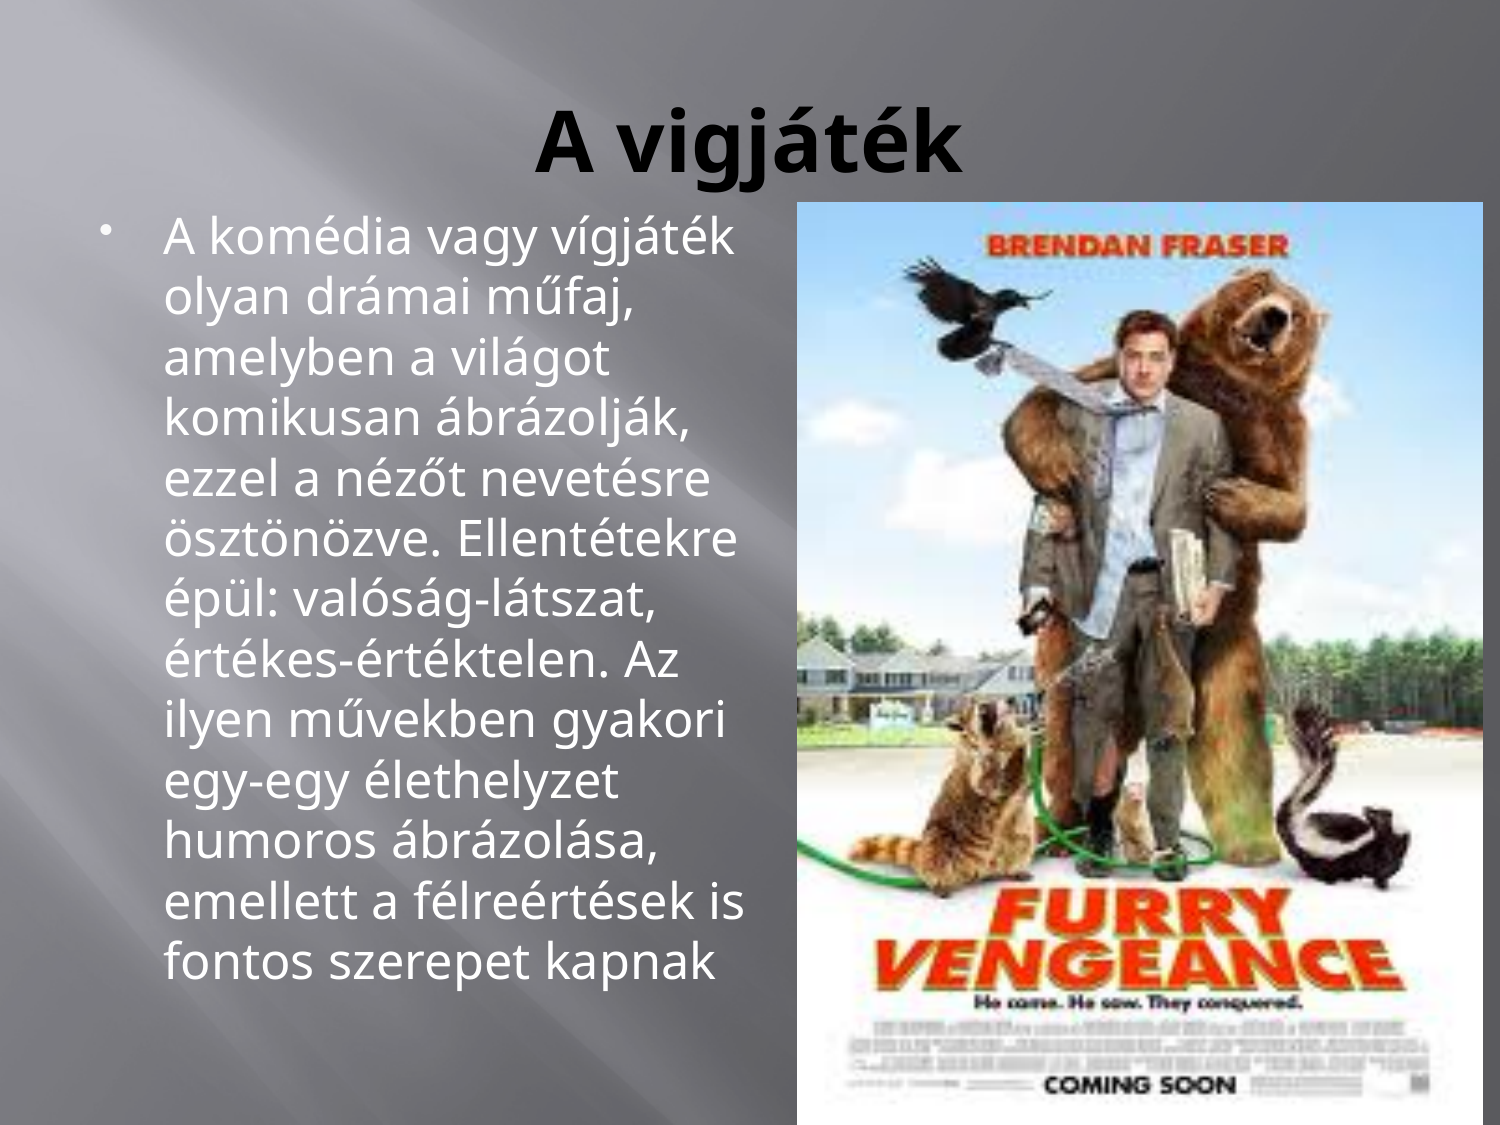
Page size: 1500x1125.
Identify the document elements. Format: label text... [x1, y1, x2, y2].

title A vigjáték [75, 45, 1425, 202]
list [796, 202, 1483, 1125]
list A komédia vagy vígjáték olyan drámai műfaj, amelyben a világot komikusan ábrázolják, ezzel a nézőt nevetésre ösztönözve. Ellentétekre épül: valóság-látszat, értékes-értéktelen. Az ilyen művekben gyakori egy-egy élethelyzet humoros ábrázolása, emellett a félreértések is fontos szerepet kapnak [64, 196, 798, 1125]
